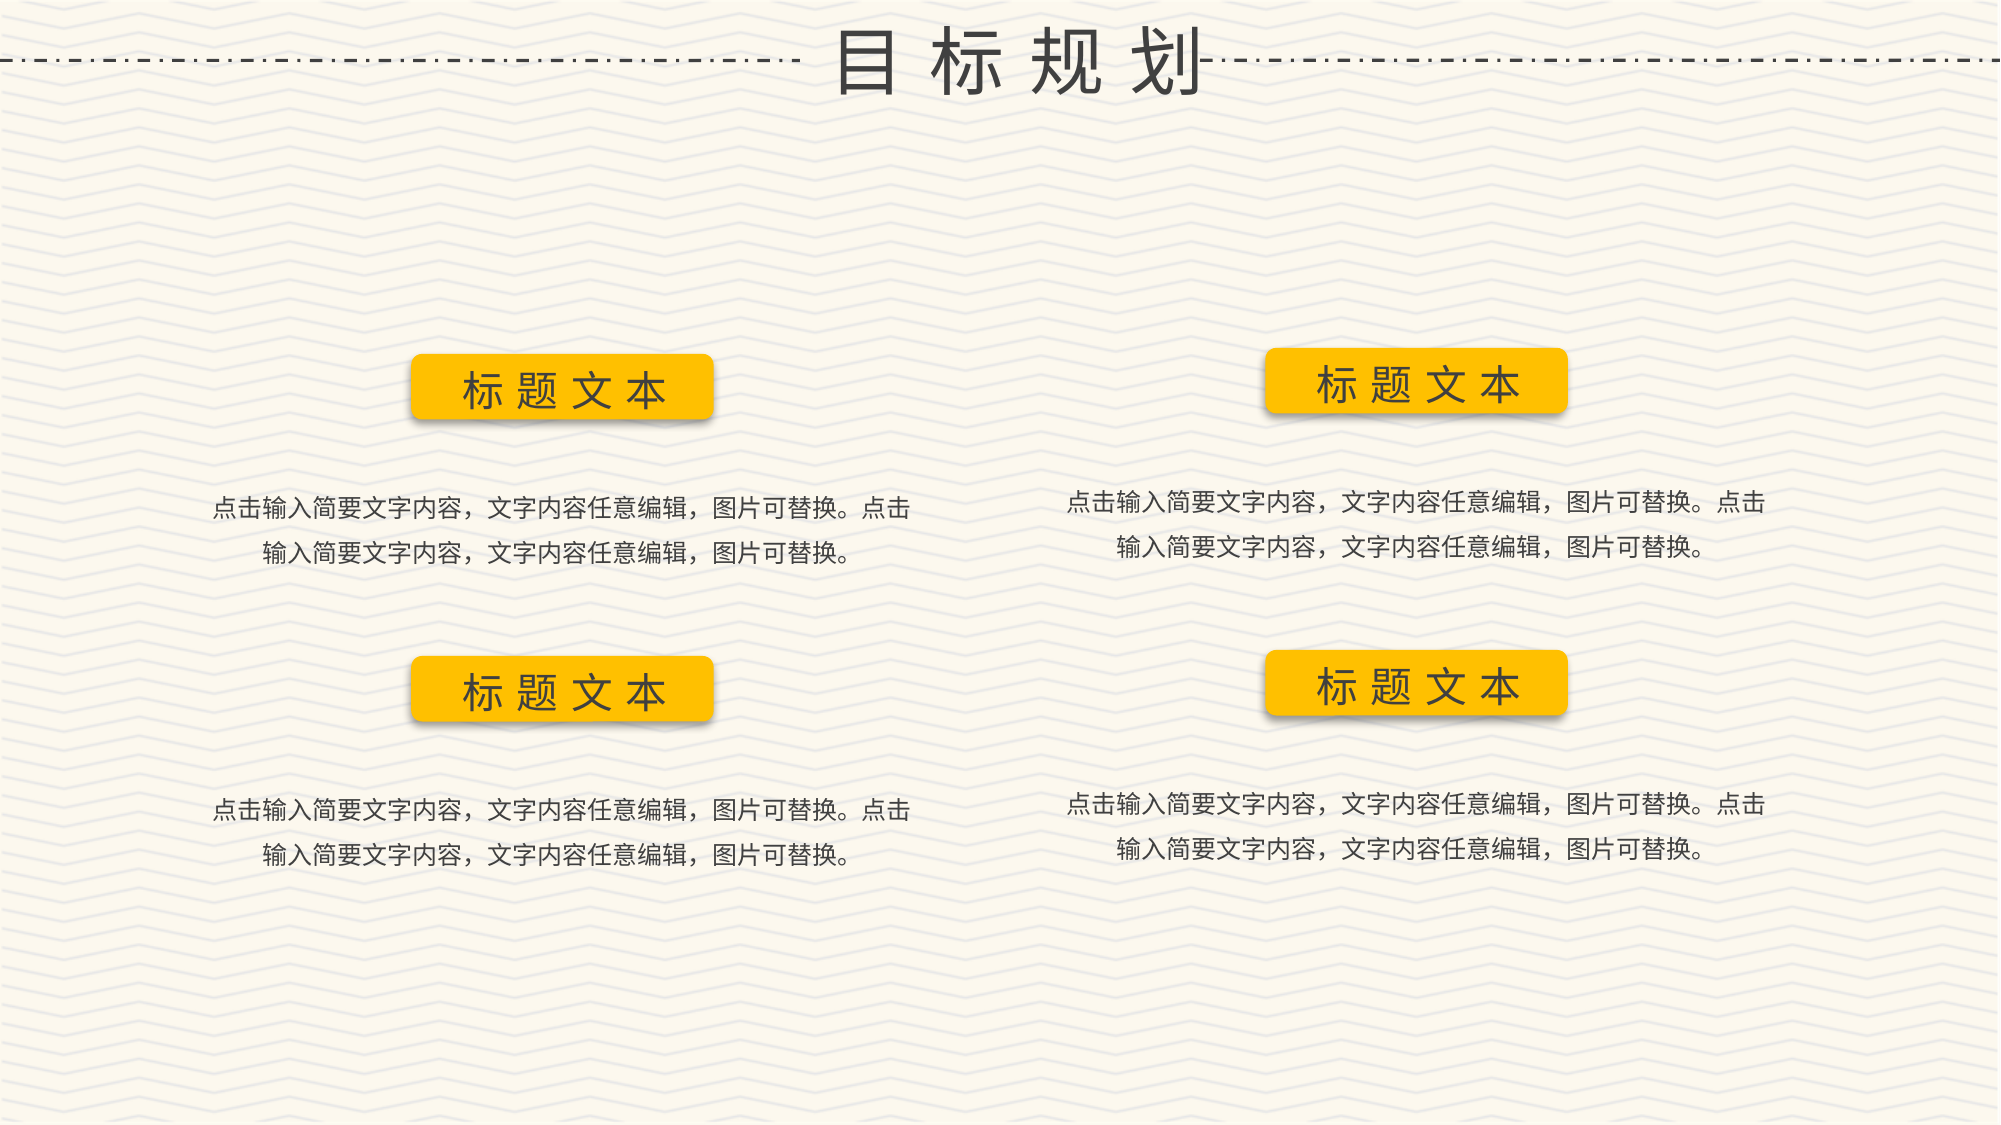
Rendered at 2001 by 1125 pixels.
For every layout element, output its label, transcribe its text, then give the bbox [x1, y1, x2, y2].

picture [0, 0, 2001, 1125]
text_box 标题文本 [442, 360, 687, 420]
text_box [409, 653, 716, 724]
text_box [1263, 647, 1570, 718]
text_box 点击输入简要文字内容，文字内容任意编辑，图片可替换。点击输入简要文字内容，文字内容任意编辑，图片可替换。 [1066, 460, 1767, 574]
text_box 点击输入简要文字内容，文字内容任意编辑，图片可替换。点击输入简要文字内容，文字内容任意编辑，图片可替换。 [1066, 762, 1767, 876]
text_box 标题文本 [1296, 656, 1541, 716]
text_box [1263, 345, 1570, 416]
text_box 点击输入简要文字内容，文字内容任意编辑，图片可替换。点击输入简要文字内容，文字内容任意编辑，图片可替换。 [212, 466, 913, 580]
text_box [409, 351, 716, 422]
text_box 标题文本 [1296, 354, 1541, 414]
text_box 标题文本 [442, 662, 687, 722]
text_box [0, 7, 2000, 114]
text_box 点击输入简要文字内容，文字内容任意编辑，图片可替换。点击输入简要文字内容，文字内容任意编辑，图片可替换。 [212, 768, 913, 882]
